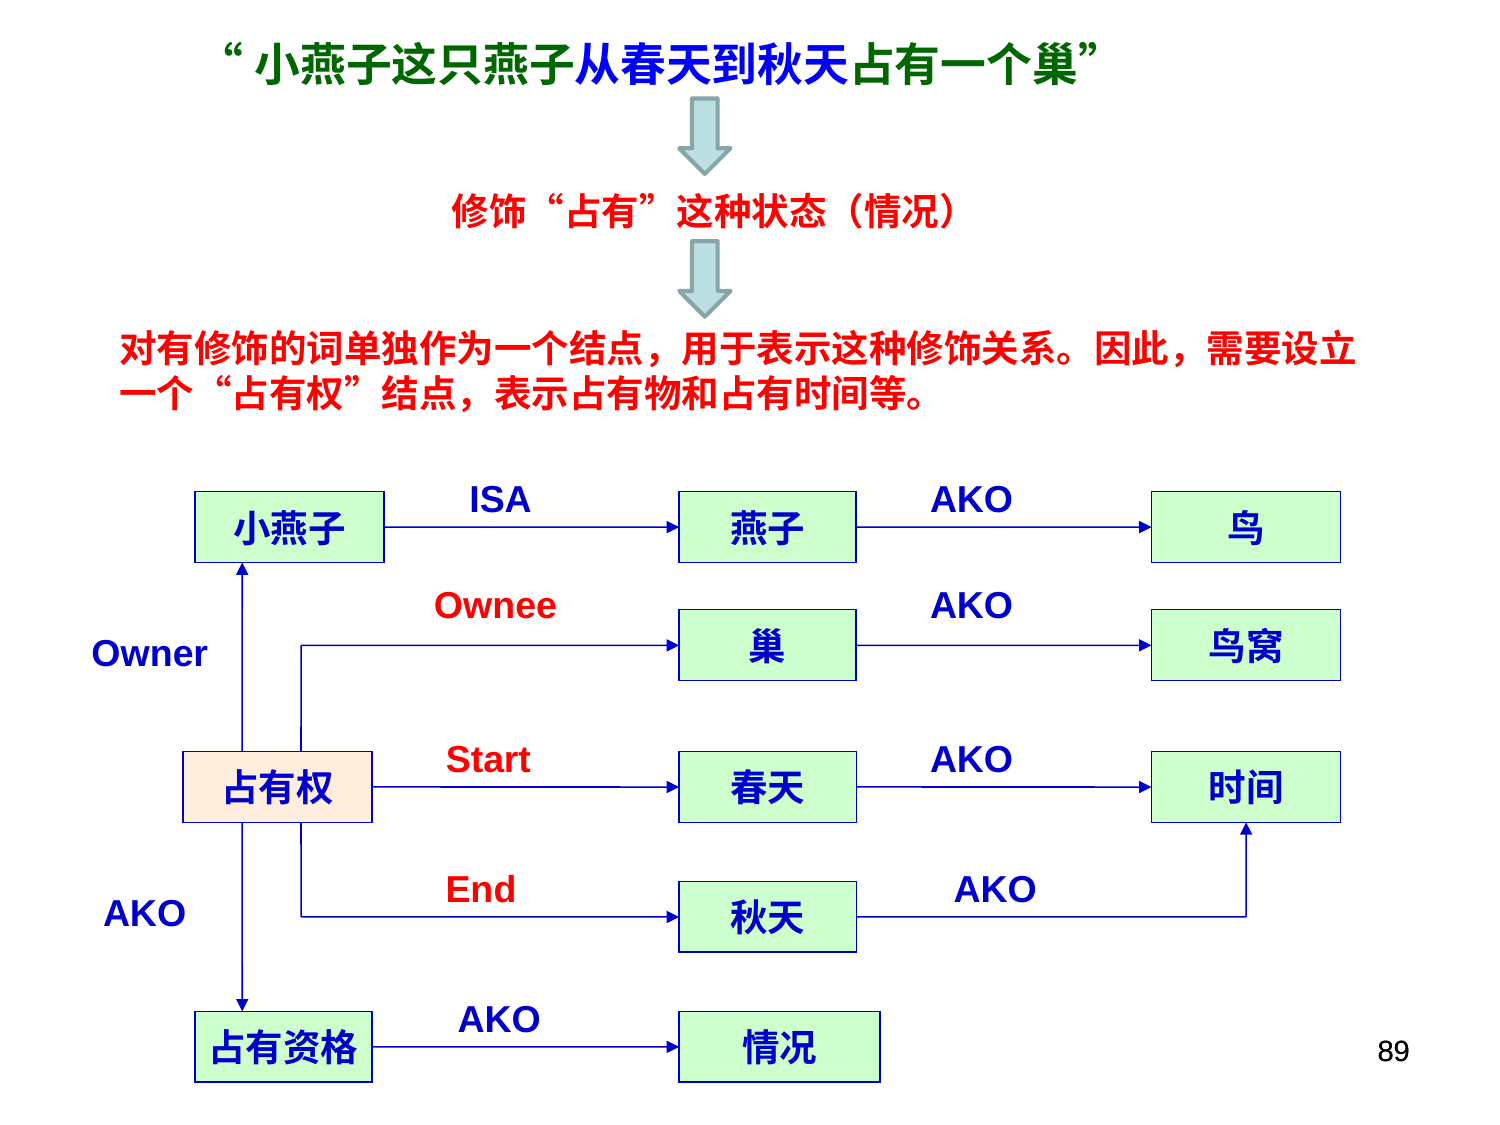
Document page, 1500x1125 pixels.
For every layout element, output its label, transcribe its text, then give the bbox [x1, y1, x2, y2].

text_box 89 [1074, 1024, 1425, 1103]
text_box [677, 96, 733, 177]
text_box 修饰“占有”这种状态（情况） [436, 180, 1034, 241]
text_box [677, 239, 733, 319]
text_box 对有修饰的词单独作为一个结点，用于表示这种修饰关系。因此，需要设立一个“占有权”结点，表示占有物和占有时间等。 [104, 317, 1406, 468]
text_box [76, 467, 1341, 1083]
text_box “小燕子这只燕子从春天到秋天占有一个巢” [183, 25, 1278, 98]
